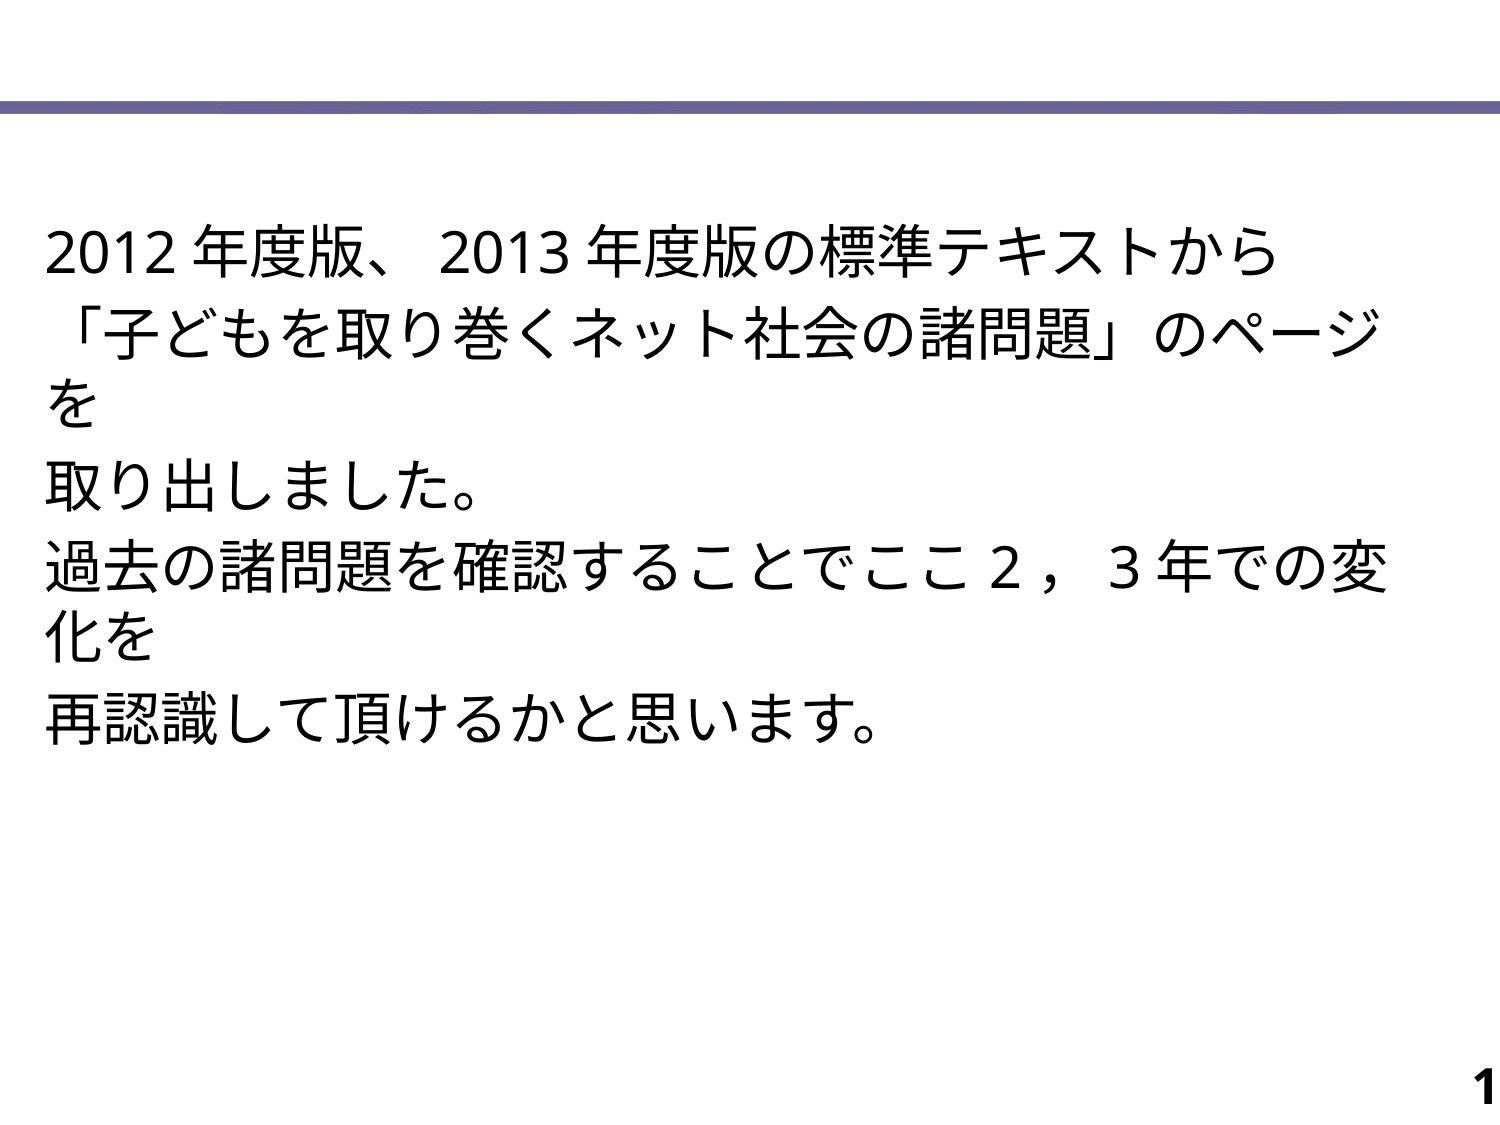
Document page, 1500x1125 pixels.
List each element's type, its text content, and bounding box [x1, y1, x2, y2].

subtitle 2012年度版、2013年度版の標準テキストから 「子どもを取り巻くネット社会の諸問題」のページを 取り出しました。 過去の諸問題を確認することでここ2，3年での変化を 再認識して頂けるかと思います。 [29, 207, 1448, 634]
slide_number 1 [1269, 1046, 1500, 1125]
picture [0, 101, 1500, 114]
